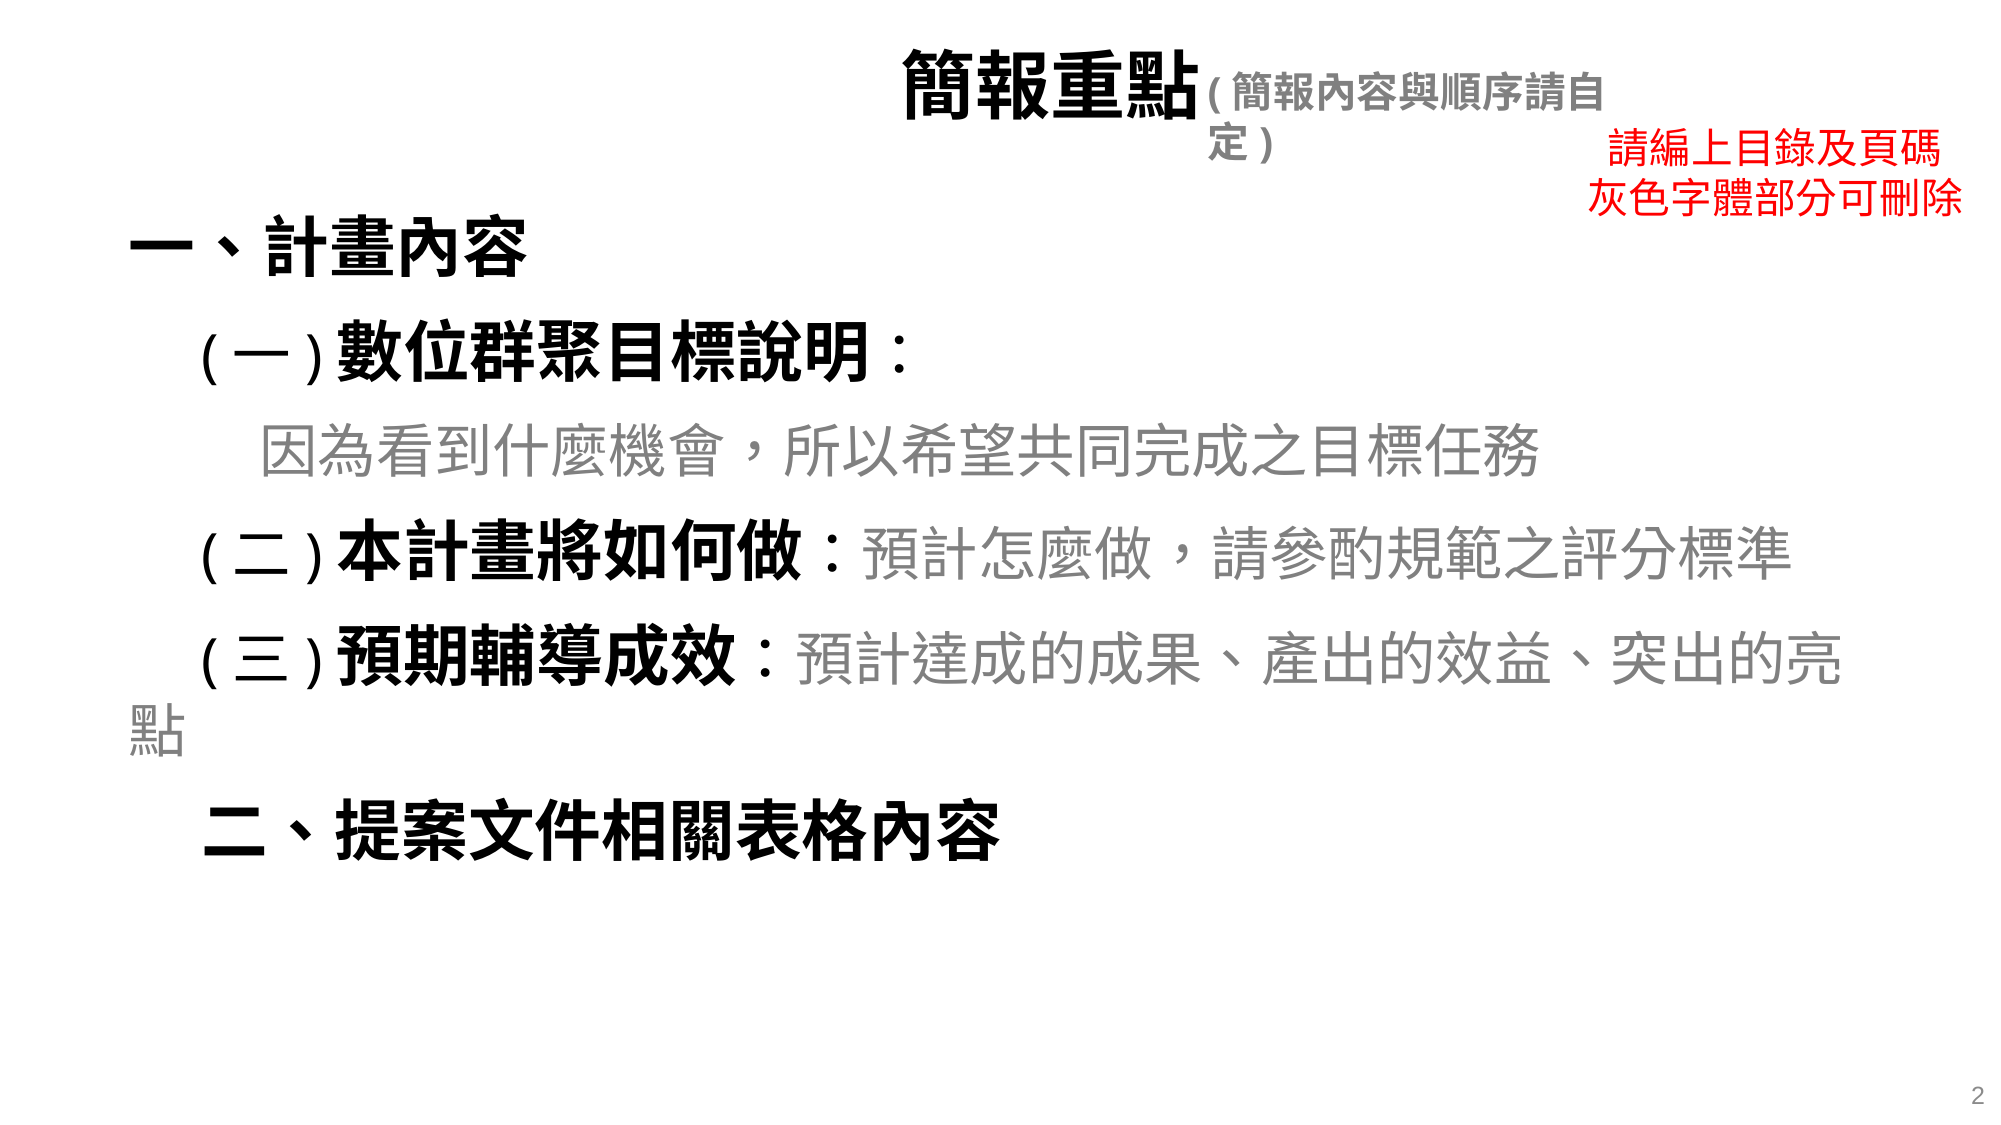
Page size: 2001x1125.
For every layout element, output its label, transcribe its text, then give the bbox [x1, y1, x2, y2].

text_box 簡報重點 [645, 30, 1456, 136]
text_box (簡報內容與順序請自定) [1192, 58, 1686, 174]
text_box 一、計畫內容 (一)數位群聚目標說明： 因為看到什麼機會，所以希望共同完成之目標任務 (二)本計畫將如何做：預計怎麼做，請參酌規範之評分標準 (三)預期輔導成效：預計達成的成果、產出的效益、突出的亮點 二、提案文件相關表格內容 [114, 196, 1898, 877]
text_box 2 [1549, 1065, 2000, 1125]
text_box 請編上目錄及頁碼 灰色字體部分可刪除 [1571, 114, 1978, 230]
